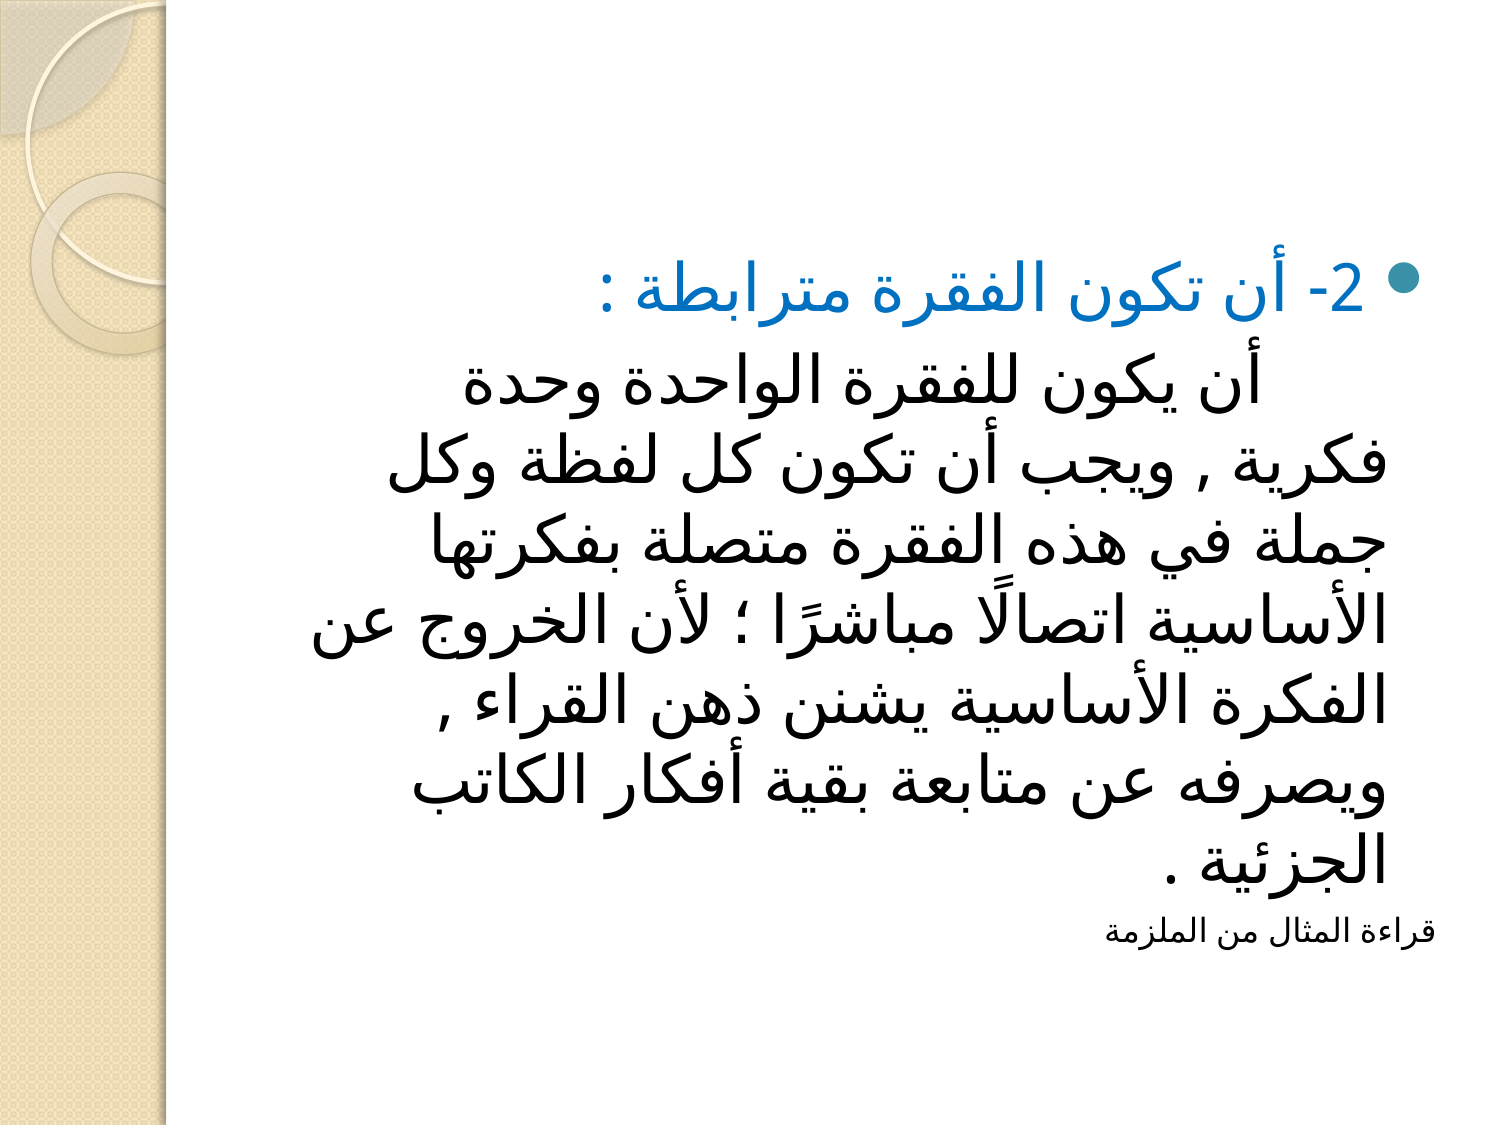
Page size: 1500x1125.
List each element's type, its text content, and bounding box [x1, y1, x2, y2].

list 2- أن تكون الفقرة مترابطة : أن يكون للفقرة الواحدة وحدة فكرية , ويجب أن تكون كل لفظة وكل جملة في هذه الفقرة متصلة بفكرتها الأساسية اتصالًا مباشرًا ؛ لأن الخروج عن الفكرة الأساسية يشنن ذهن القراء , ويصرفه عن متابعة بقية أفكار الكاتب الجزئية . قراءة المثال من الملزمة [235, 237, 1466, 1025]
